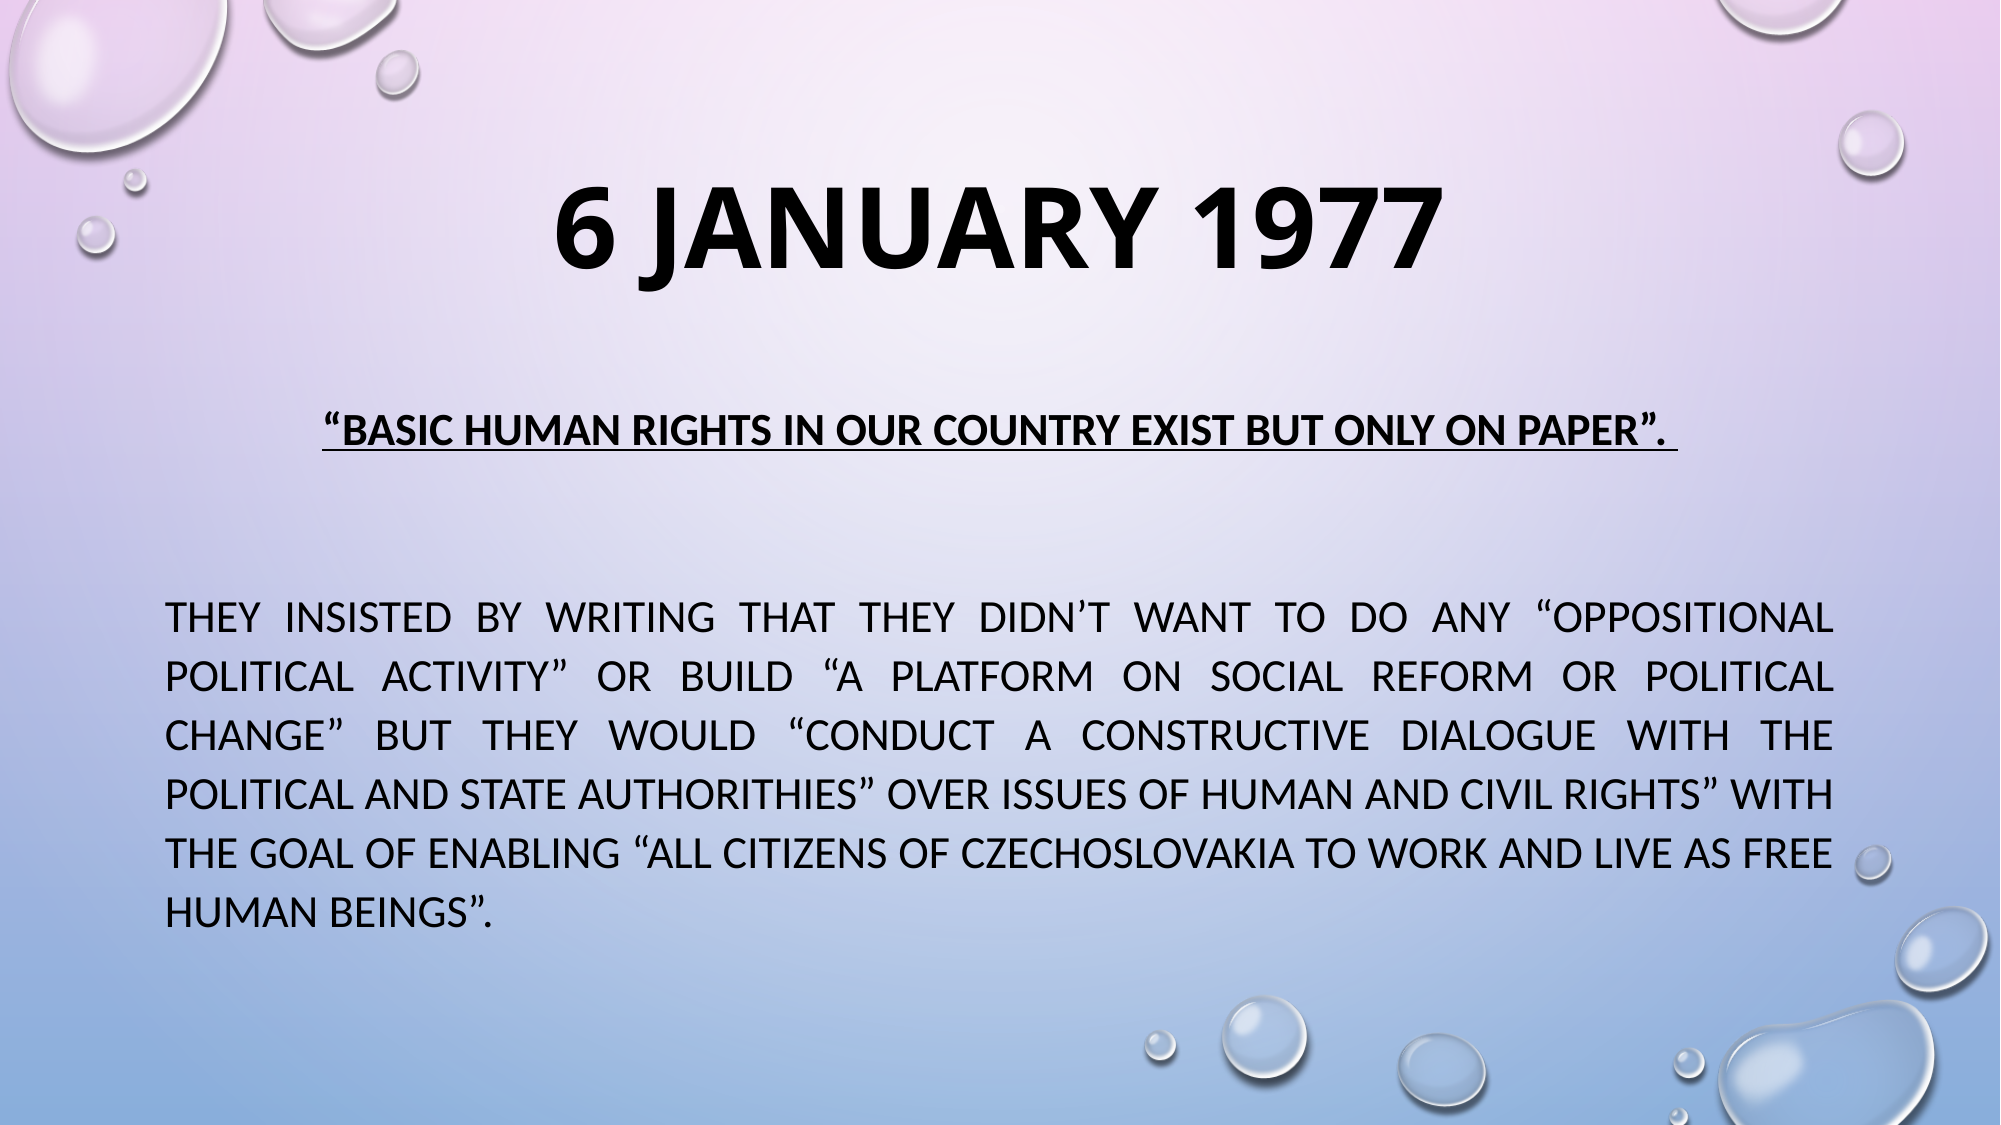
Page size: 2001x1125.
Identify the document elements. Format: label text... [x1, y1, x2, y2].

list “BASIC HUMAN RIGHTS IN OUR COUNTRY EXIST BUT ONLY ON PAPER”. They insisted by writing that they didn’t want to do any “oppositional political activity” or build “a platform on social reform or political change” but they would “conduct a constructive dialogue with the political and state authorithies” over issues of human and civil rights” with the goal of enabling “all citizens of Czechoslovakia to work and live as free human beings”. [149, 388, 1850, 950]
picture [0, 0, 2000, 1125]
title 6 JANUARY 1977 [149, 101, 1851, 364]
